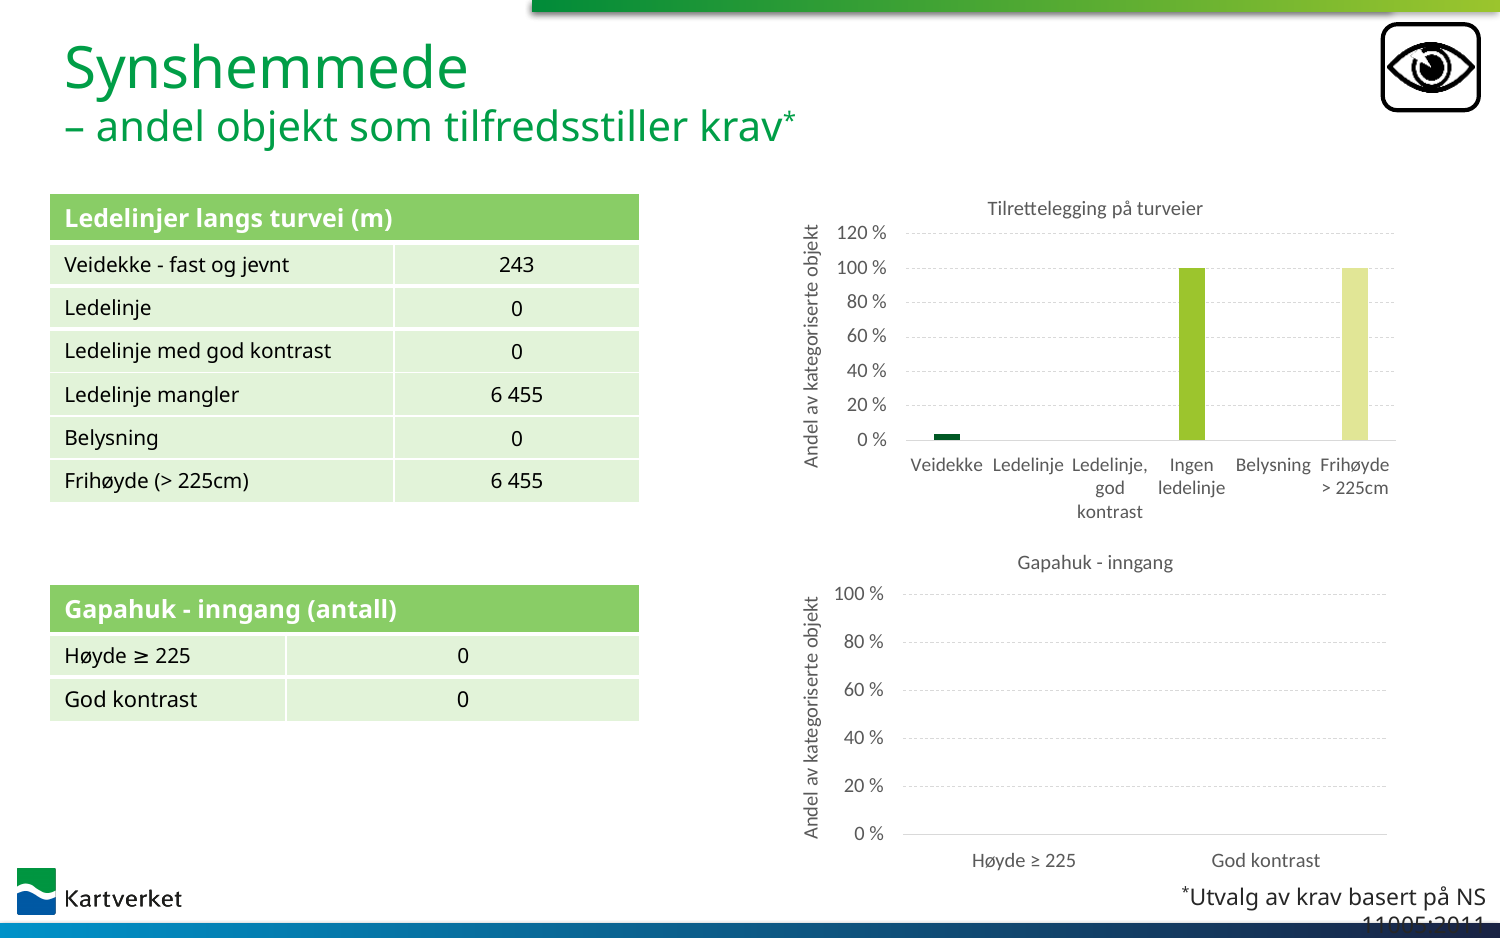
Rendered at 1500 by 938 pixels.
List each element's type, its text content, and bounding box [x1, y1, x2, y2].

table_cell Ledelinje mangler [50, 373, 393, 415]
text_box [1382, 24, 1480, 111]
table_cell Frihøyde (> 225cm) [50, 460, 393, 502]
picture [791, 187, 1400, 526]
table_cell Belysning [50, 417, 393, 458]
table_cell Høyde ≥ 225 [50, 636, 285, 675]
picture [791, 541, 1400, 880]
table_cell 0 [395, 288, 639, 327]
table_header Ledelinjer langs turvei (m) [50, 194, 639, 240]
table_cell 0 [395, 417, 639, 458]
table_cell 0 [287, 636, 639, 675]
text_box *Utvalg av krav basert på NS 11005:2011 [1068, 873, 1500, 938]
table_cell God kontrast [50, 679, 285, 721]
table_header Gapahuk - inngang (antall) [50, 585, 639, 632]
table_cell Ledelinje [50, 288, 393, 327]
table_cell 243 [395, 245, 639, 284]
table_cell 6 455 [395, 373, 639, 415]
text_box Synshemmede – andel objekt som tilfredsstiller krav* [49, 24, 1431, 158]
table_cell Veidekke - fast og jevnt [50, 245, 393, 284]
table_cell Ledelinje med god kontrast [50, 331, 393, 372]
table_cell 6 455 [395, 460, 639, 502]
table_cell 0 [287, 679, 639, 721]
table_cell 0 [395, 331, 639, 372]
